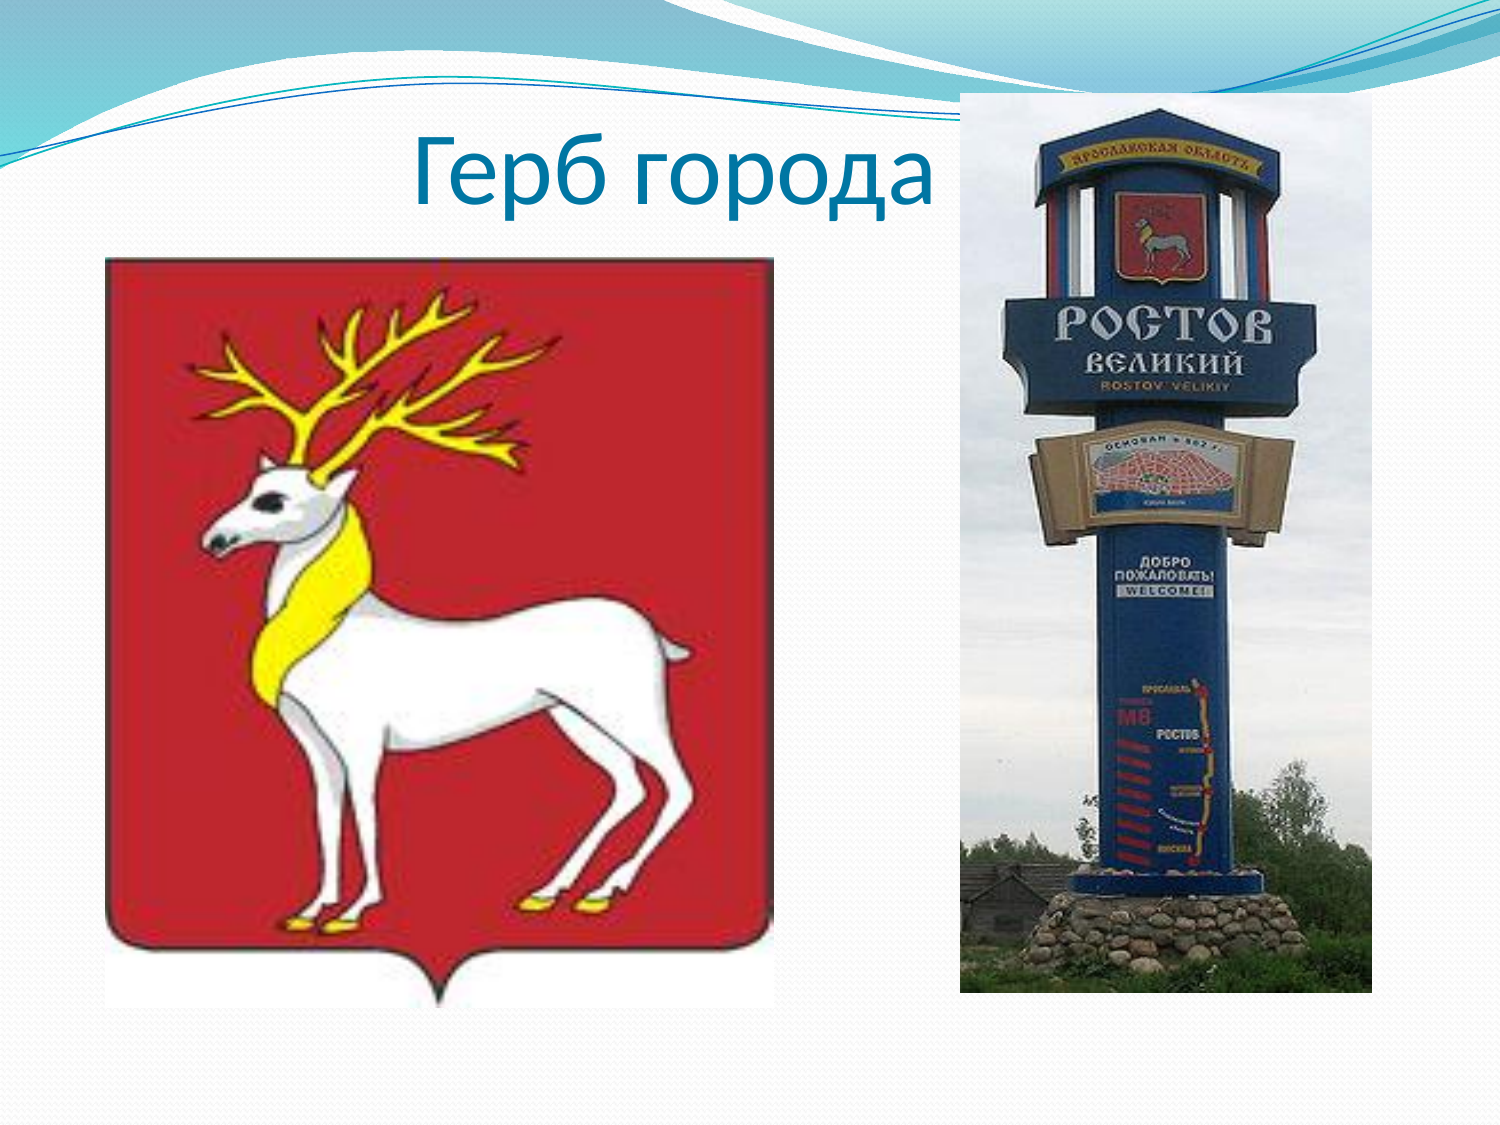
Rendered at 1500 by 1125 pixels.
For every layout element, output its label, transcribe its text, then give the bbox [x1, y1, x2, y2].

picture [105, 257, 774, 1008]
title Герб города [0, 24, 1350, 225]
picture [960, 93, 1372, 993]
